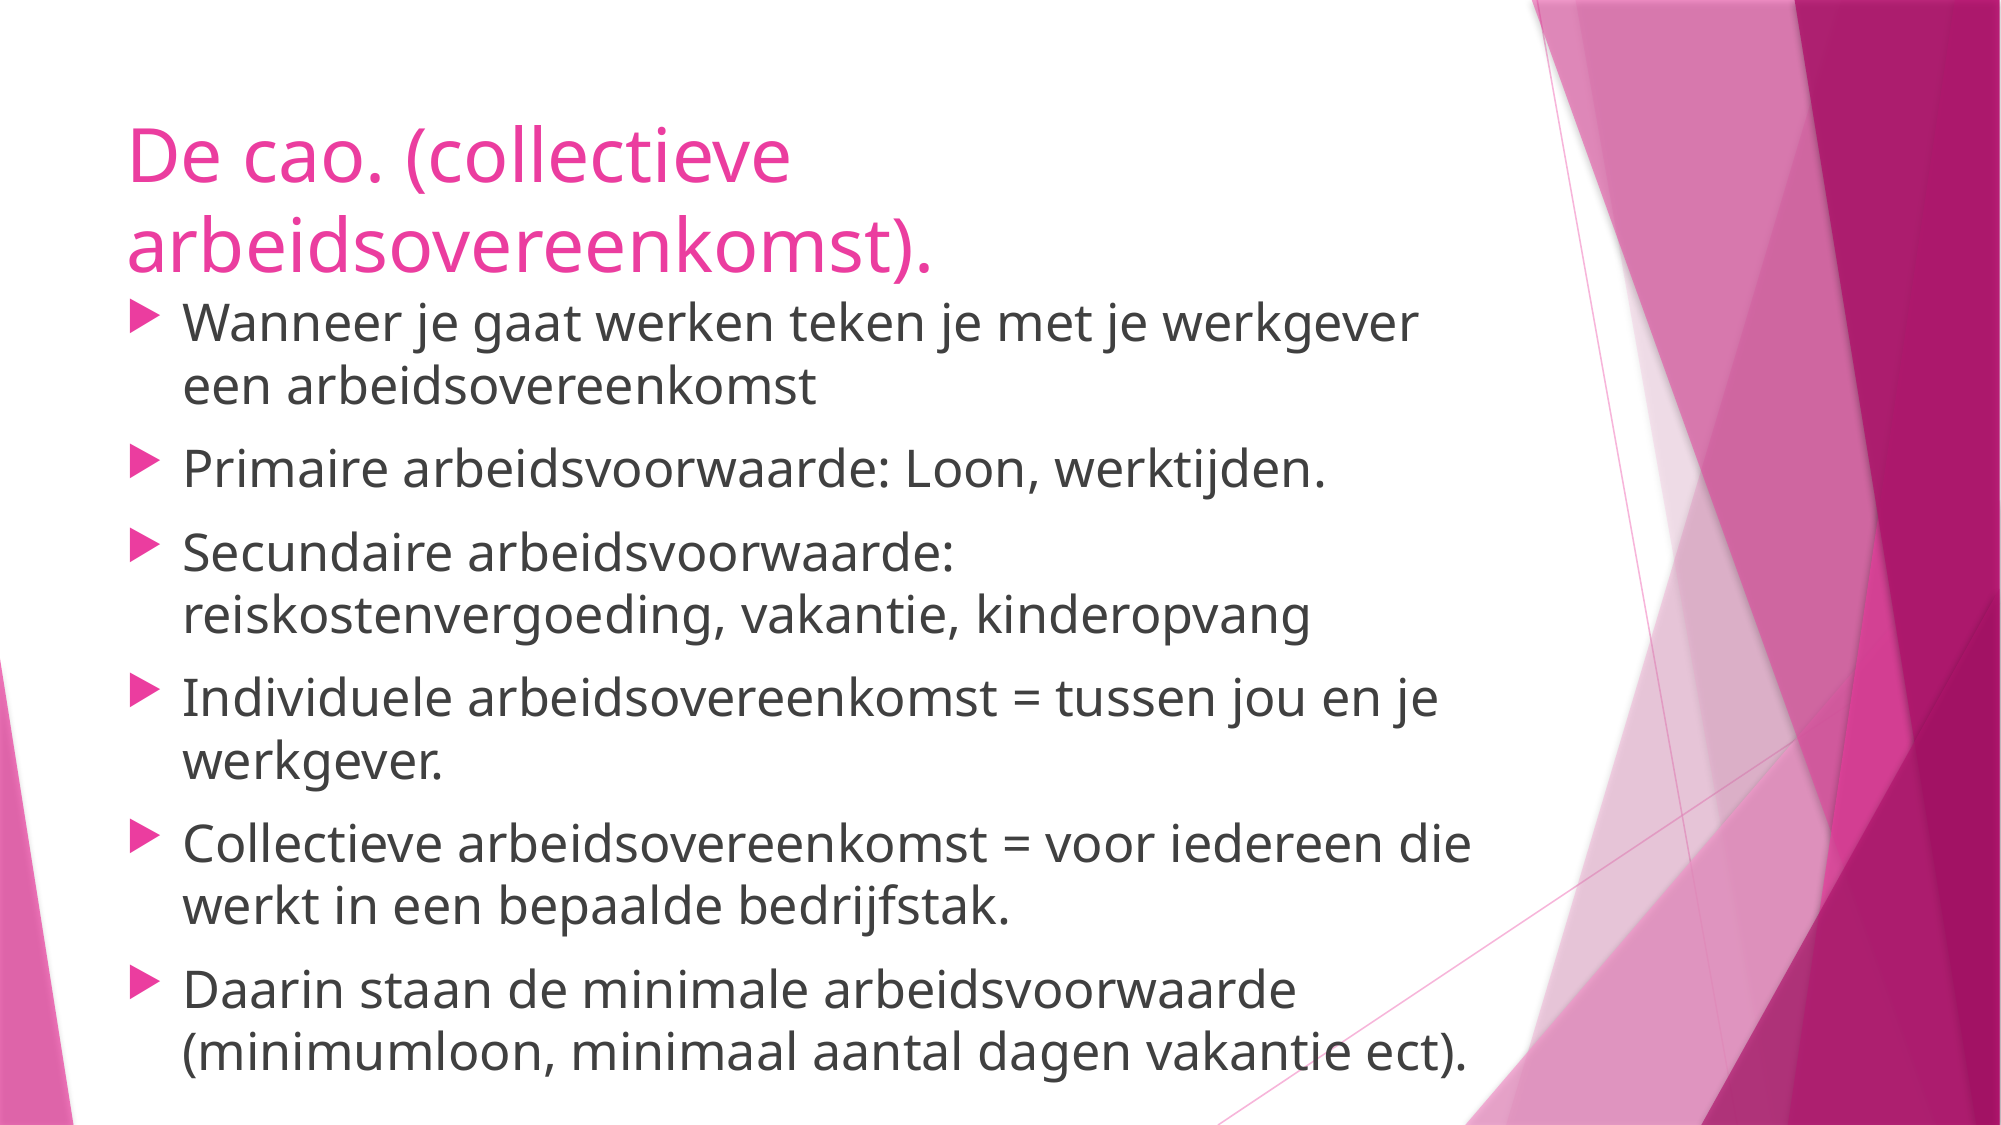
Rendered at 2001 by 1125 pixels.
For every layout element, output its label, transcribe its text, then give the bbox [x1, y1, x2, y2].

list Wanneer je gaat werken teken je met je werkgever een arbeidsovereenkomst Primaire arbeidsvoorwaarde: Loon, werktijden. Secundaire arbeidsvoorwaarde: reiskostenvergoeding, vakantie, kinderopvang Individuele arbeidsovereenkomst = tussen jou en je werkgever. Collectieve arbeidsovereenkomst = voor iedereen die werkt in een bepaalde bedrijfstak. Daarin staan de minimale arbeidsvoorwaarde (minimumloon, minimaal aantal dagen vakantie ect). [111, 282, 1522, 991]
title De cao. (collectieve arbeidsovereenkomst). [111, 99, 1522, 282]
